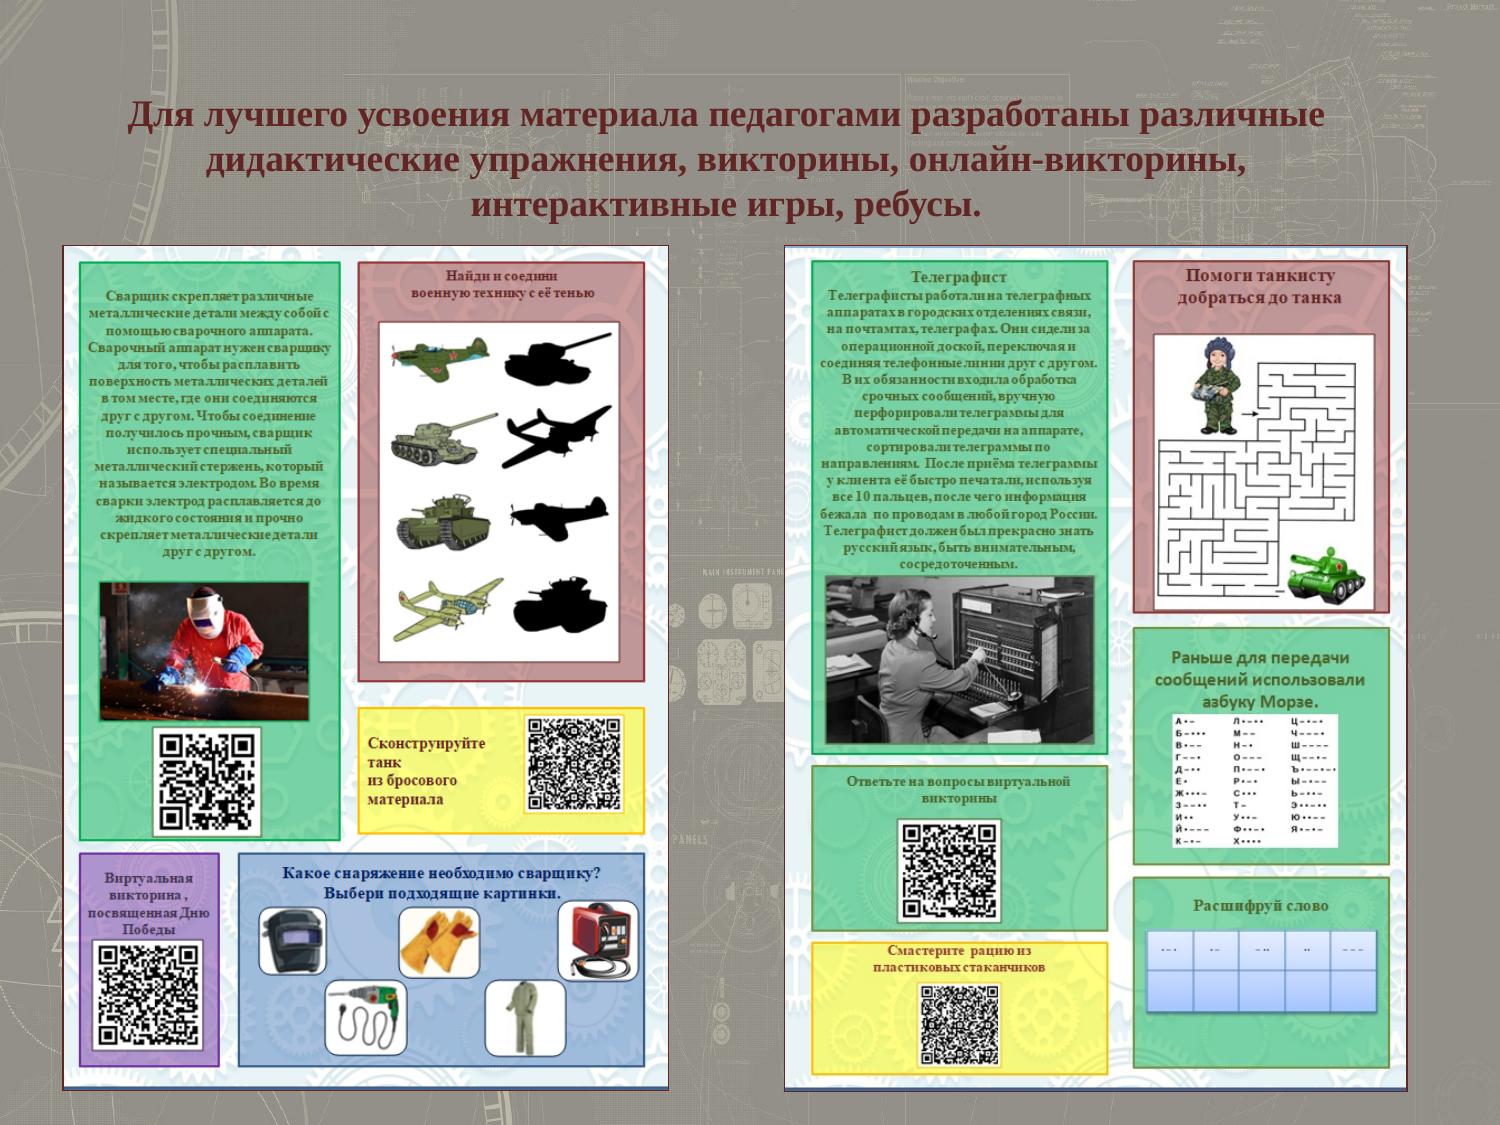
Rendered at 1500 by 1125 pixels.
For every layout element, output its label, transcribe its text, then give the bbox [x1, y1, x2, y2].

picture [784, 245, 1407, 1091]
picture [63, 245, 669, 1090]
text_box Для лучшего усвоения материала педагогами разработаны различные дидактические упражнения, викторины, онлайн-викторины, интерактивные игры, ребусы. [46, 81, 1407, 232]
